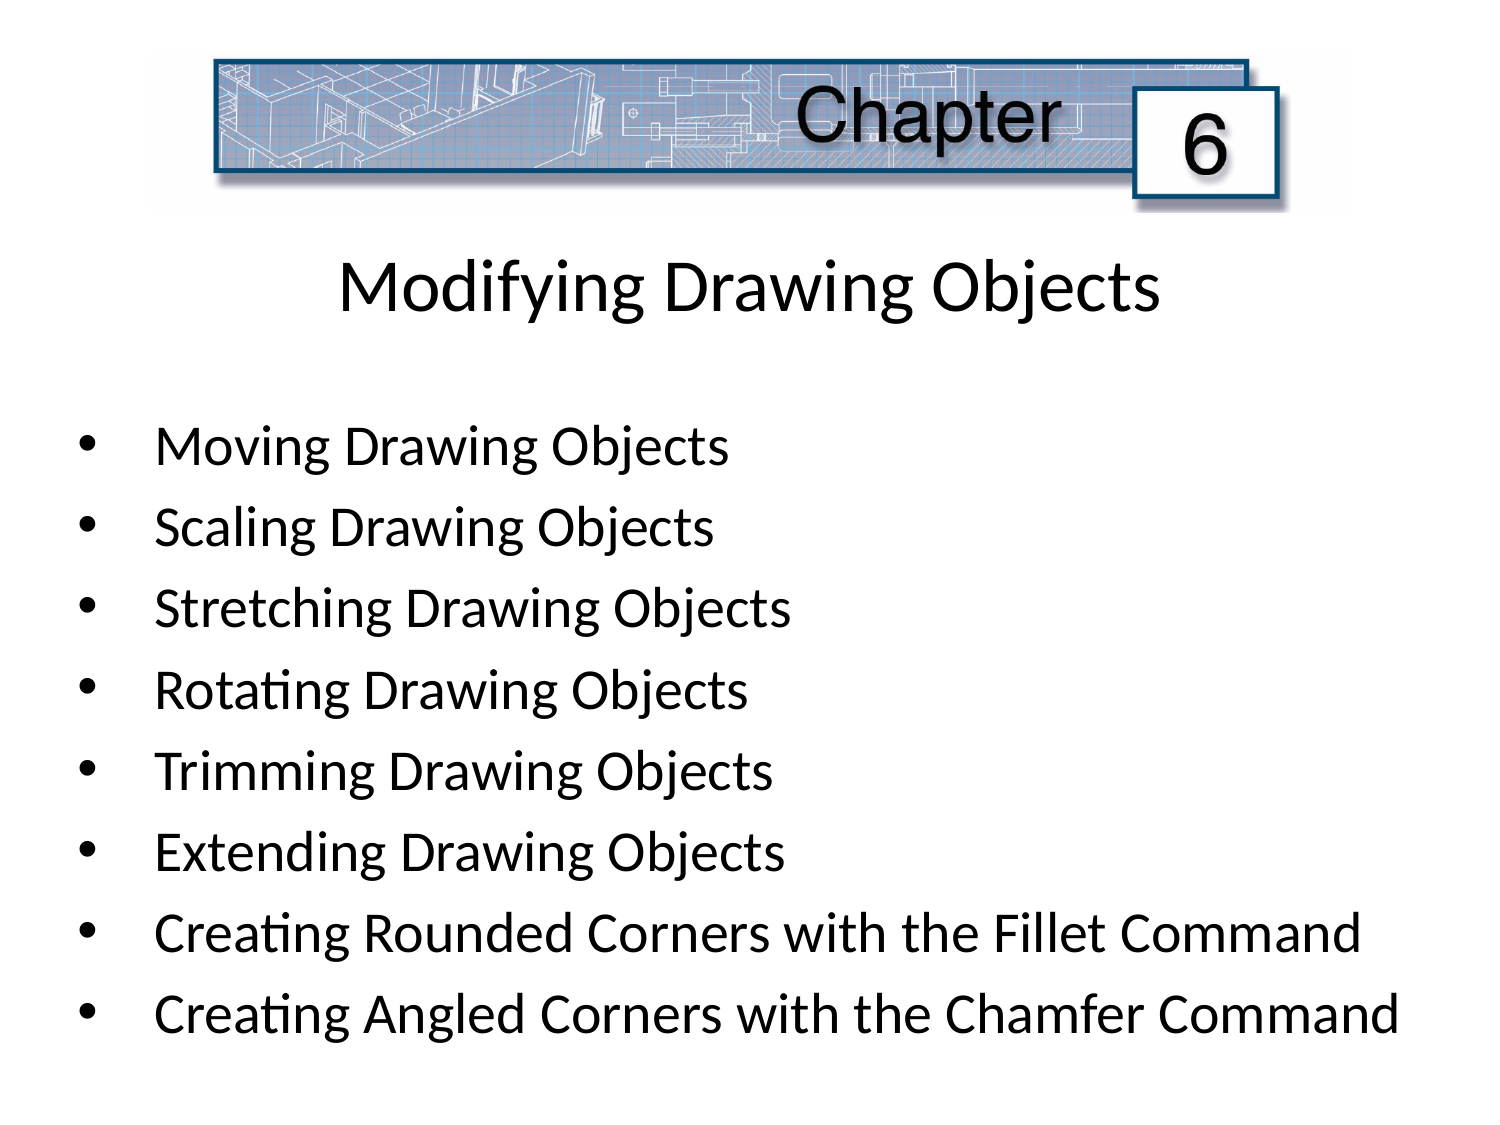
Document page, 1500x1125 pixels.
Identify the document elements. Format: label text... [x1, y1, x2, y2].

subtitle Moving Drawing Objects Scaling Drawing Objects Stretching Drawing Objects Rotating Drawing Objects Trimming Drawing Objects Extending Drawing Objects Creating Rounded Corners with the Fillet Command Creating Angled Corners with the Chamfer Command [62, 399, 1463, 1063]
picture [149, 52, 1351, 213]
title Modifying Drawing Objects [75, 212, 1425, 350]
